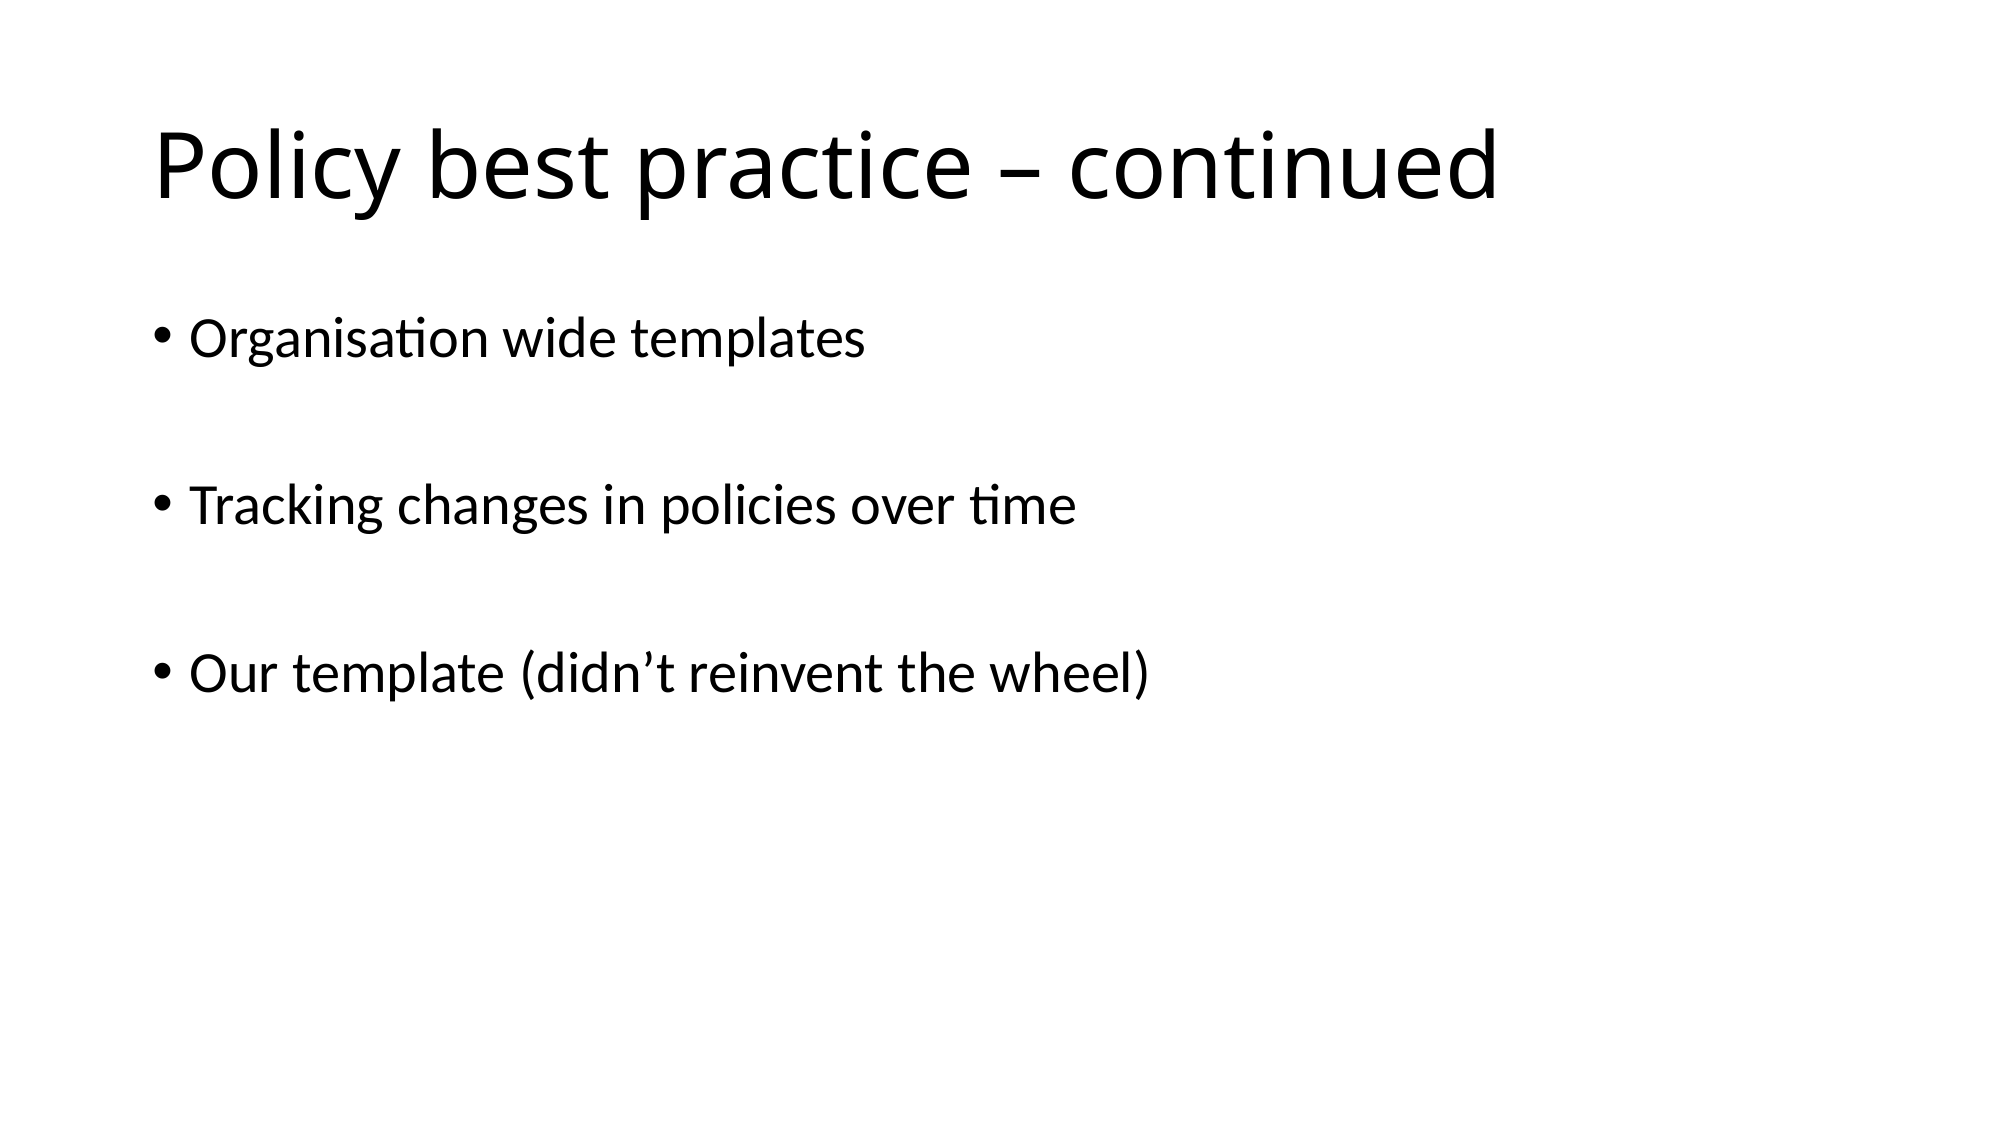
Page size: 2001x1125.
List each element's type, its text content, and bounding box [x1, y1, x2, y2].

title Policy best practice – continued [137, 59, 1863, 278]
list Organisation wide templates Tracking changes in policies over time Our template (didn’t reinvent the wheel) [137, 299, 1863, 1014]
